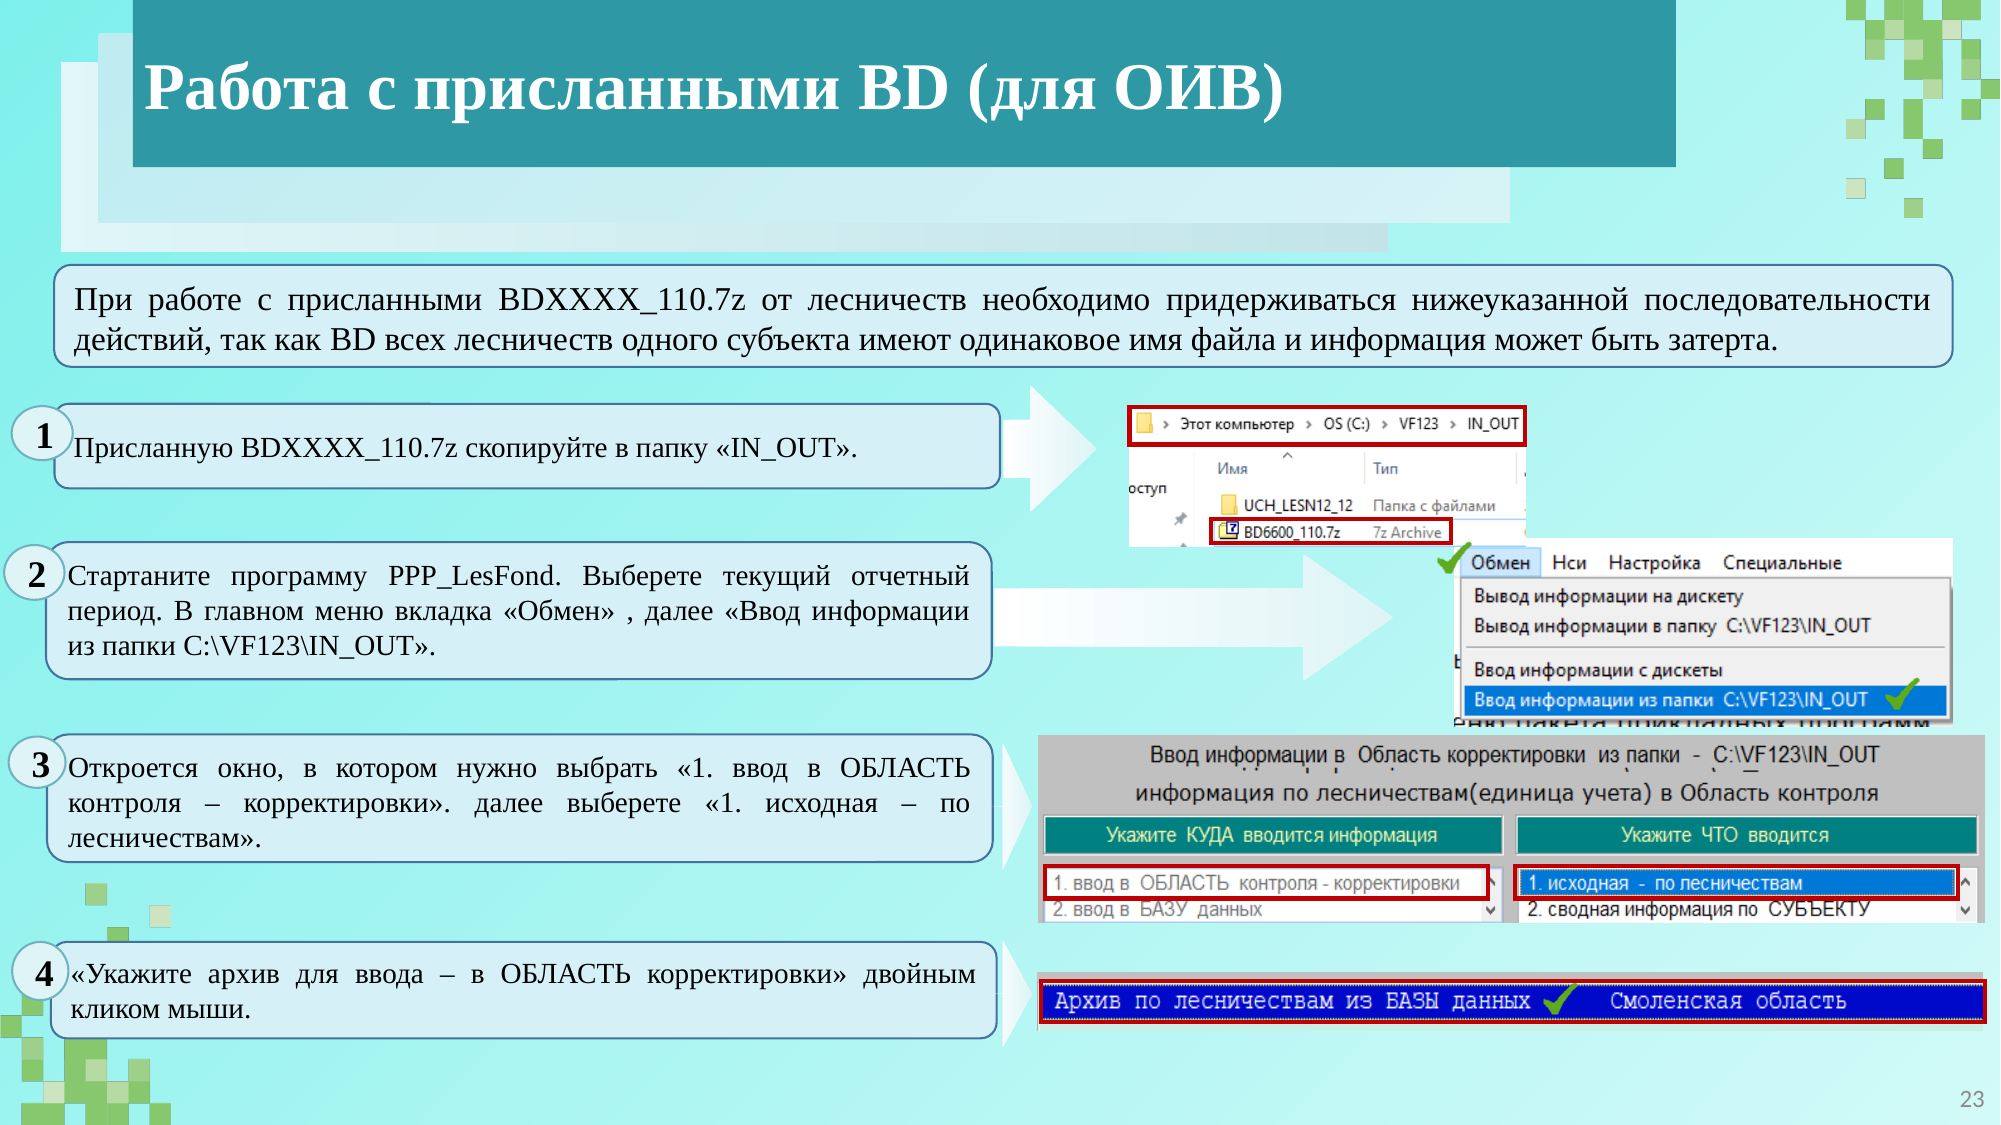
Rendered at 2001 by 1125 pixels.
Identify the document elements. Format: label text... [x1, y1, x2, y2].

picture [1433, 538, 1953, 727]
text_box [8, 734, 1032, 870]
text_box При работе с присланными BDXXXX_110.7z от лесничеств необходимо придерживаться нижеуказанной последовательности действий, так как BD всех лесничеств одного субъекта имеют одинаковое имя файла и информация может быть затерта. [53, 263, 1954, 368]
text_box [991, 940, 1033, 1048]
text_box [11, 385, 1097, 512]
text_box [4, 542, 1393, 681]
text_box «Укажите архив для ввода – в ОБЛАСТЬ корректировки» двойным кликом мыши. [170, 940, 998, 1040]
picture [1846, 0, 2000, 218]
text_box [1129, 405, 1526, 547]
slide_number 23 [1550, 1067, 2000, 1125]
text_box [1038, 735, 1985, 923]
picture [0, 883, 171, 1125]
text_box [60, 0, 1676, 252]
picture [1037, 972, 1983, 1031]
